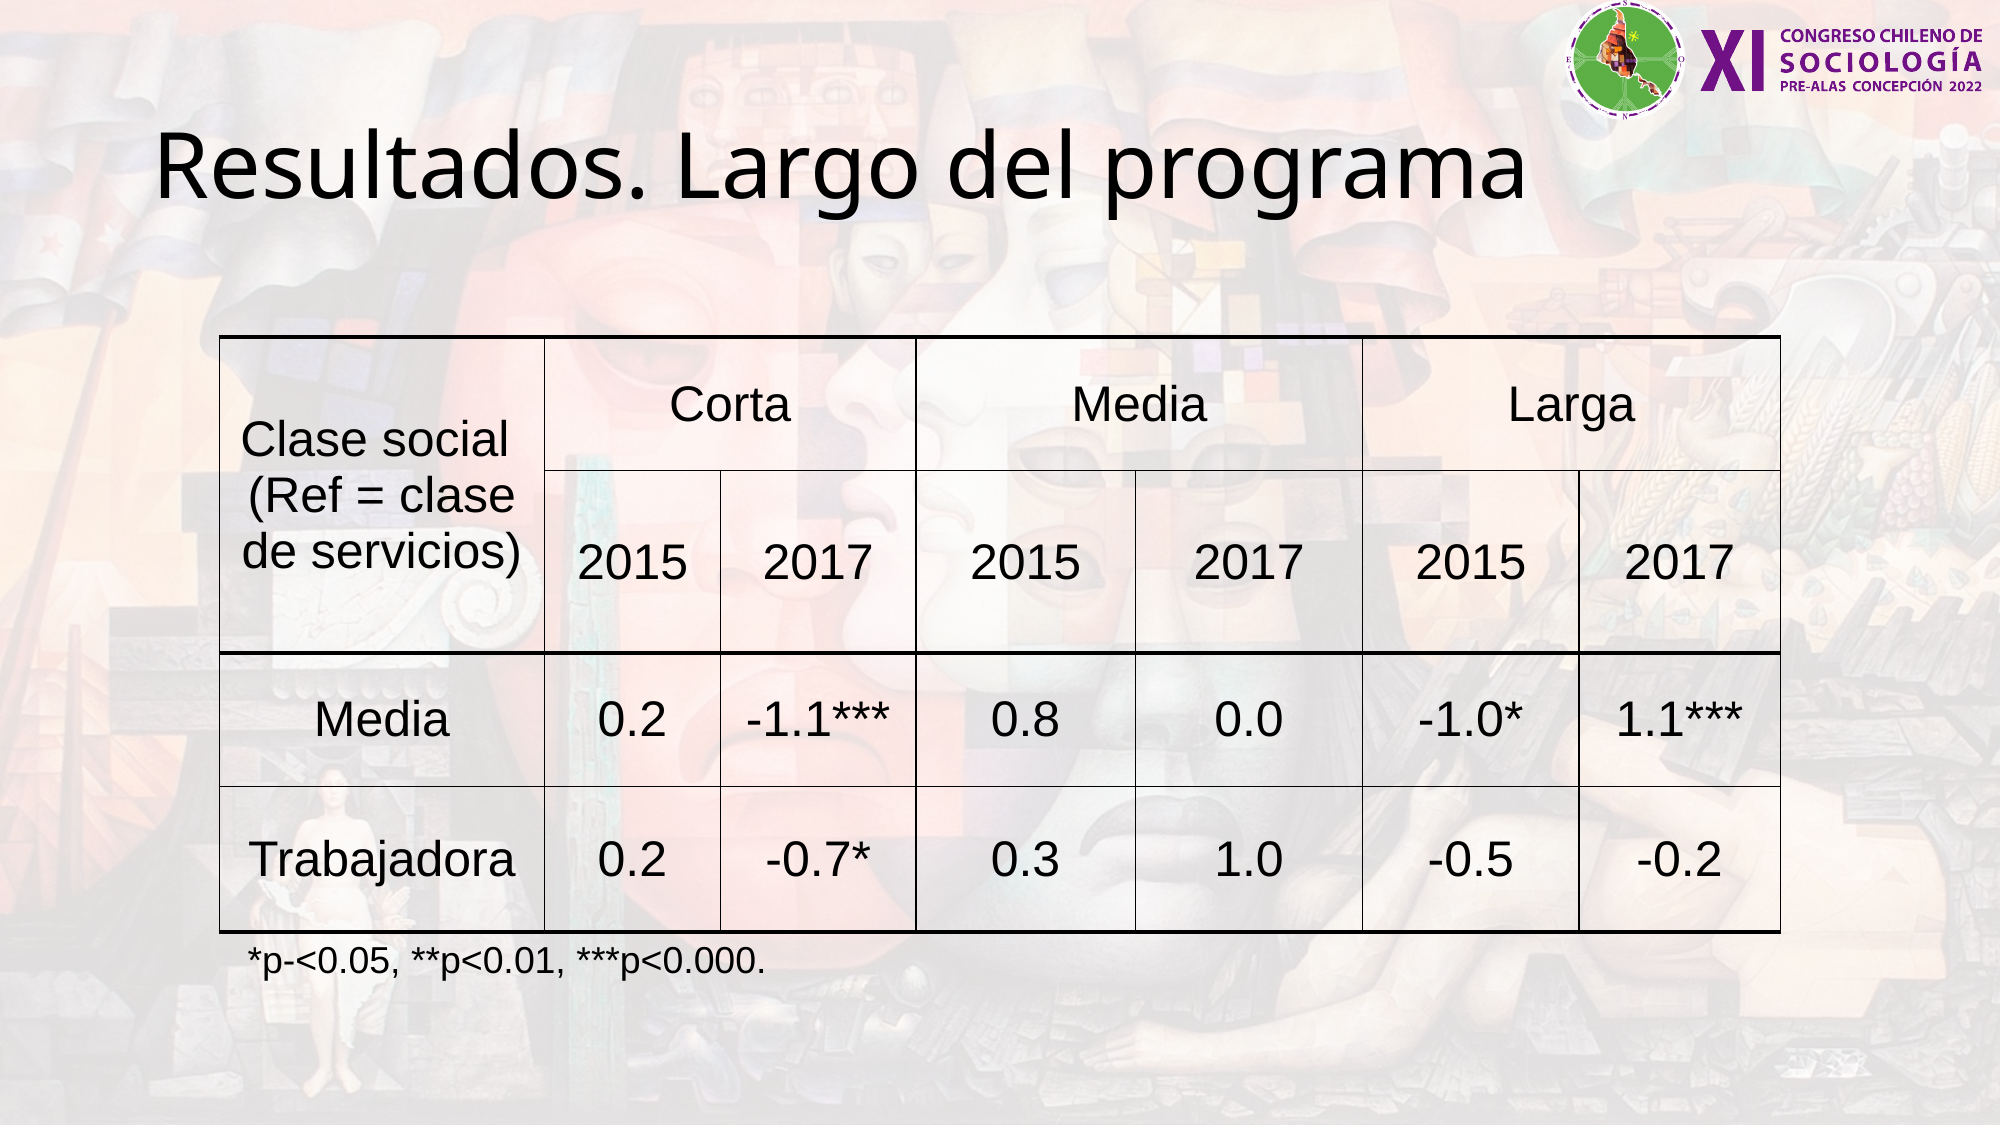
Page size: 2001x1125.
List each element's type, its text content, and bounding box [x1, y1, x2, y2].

title Resultados. Largo del programa [137, 59, 1863, 278]
table_header Clase social (Ref = clase de servicios) [220, 339, 544, 651]
table_cell 2017 [721, 471, 915, 651]
table_cell 0.2 [545, 655, 720, 786]
table_cell -0.2 [1580, 787, 1780, 930]
table_cell 2015 [545, 471, 720, 651]
table_cell 1.0 [1136, 787, 1362, 920]
table_cell -0.7* [721, 787, 915, 920]
table_header Larga [1363, 339, 1780, 470]
table_cell 0.3 [917, 787, 1135, 920]
table_cell 0.0 [1136, 655, 1362, 786]
picture [1565, 0, 1982, 121]
table_cell 2017 [1136, 471, 1362, 651]
table_cell Media [220, 655, 544, 786]
table_cell -1.1*** [721, 655, 915, 786]
table_header Corta [545, 339, 915, 470]
table_cell 2015 [917, 471, 1135, 651]
text_box *p-<0.05, **p<0.01, ***p<0.000. [232, 920, 1583, 996]
table_cell 2017 [1580, 471, 1780, 651]
table_header Media [917, 339, 1362, 470]
table_cell Trabajadora [220, 787, 544, 930]
table_cell 2015 [1363, 471, 1578, 651]
table_cell -1.0* [1363, 655, 1578, 786]
table_cell 0.2 [545, 787, 720, 920]
table_cell 0.8 [917, 655, 1135, 786]
table_cell -0.5 [1363, 787, 1578, 920]
table_cell 1.1*** [1580, 655, 1780, 786]
